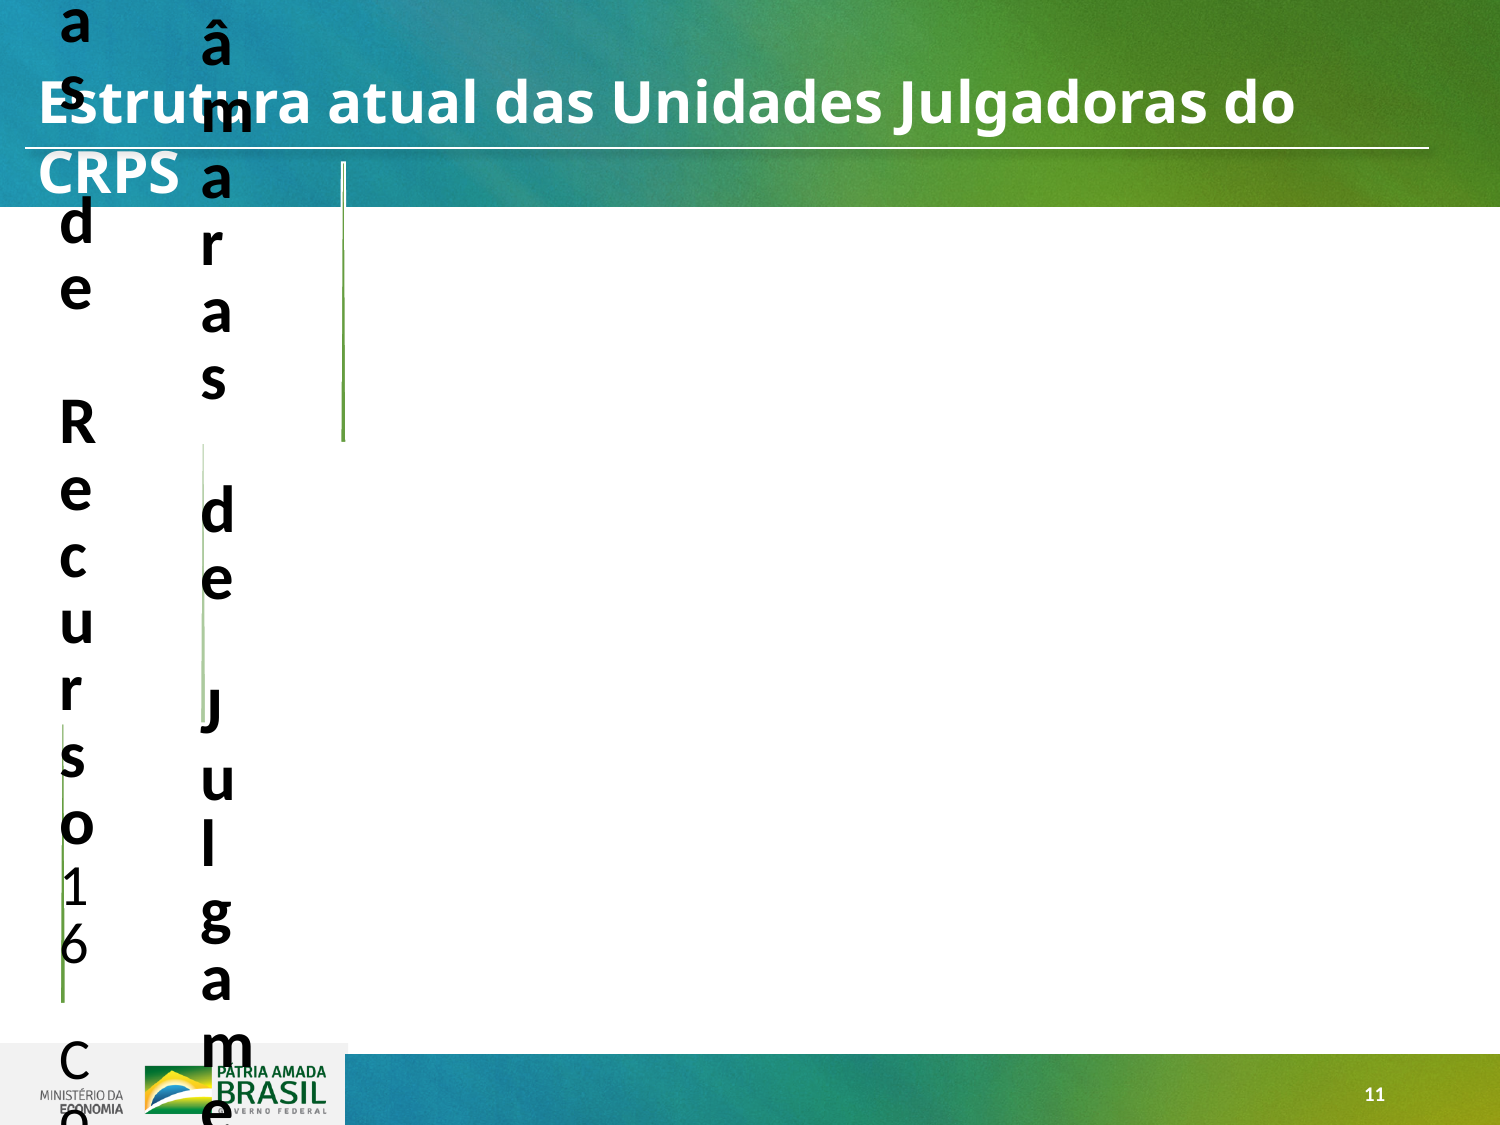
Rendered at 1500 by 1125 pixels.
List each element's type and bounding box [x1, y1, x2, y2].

picture [0, 0, 1500, 207]
picture [66, 1114, 82, 1122]
picture [345, 1054, 1500, 1125]
picture [211, 1106, 224, 1113]
picture [36, 1052, 330, 1122]
list [25, 206, 1488, 1049]
